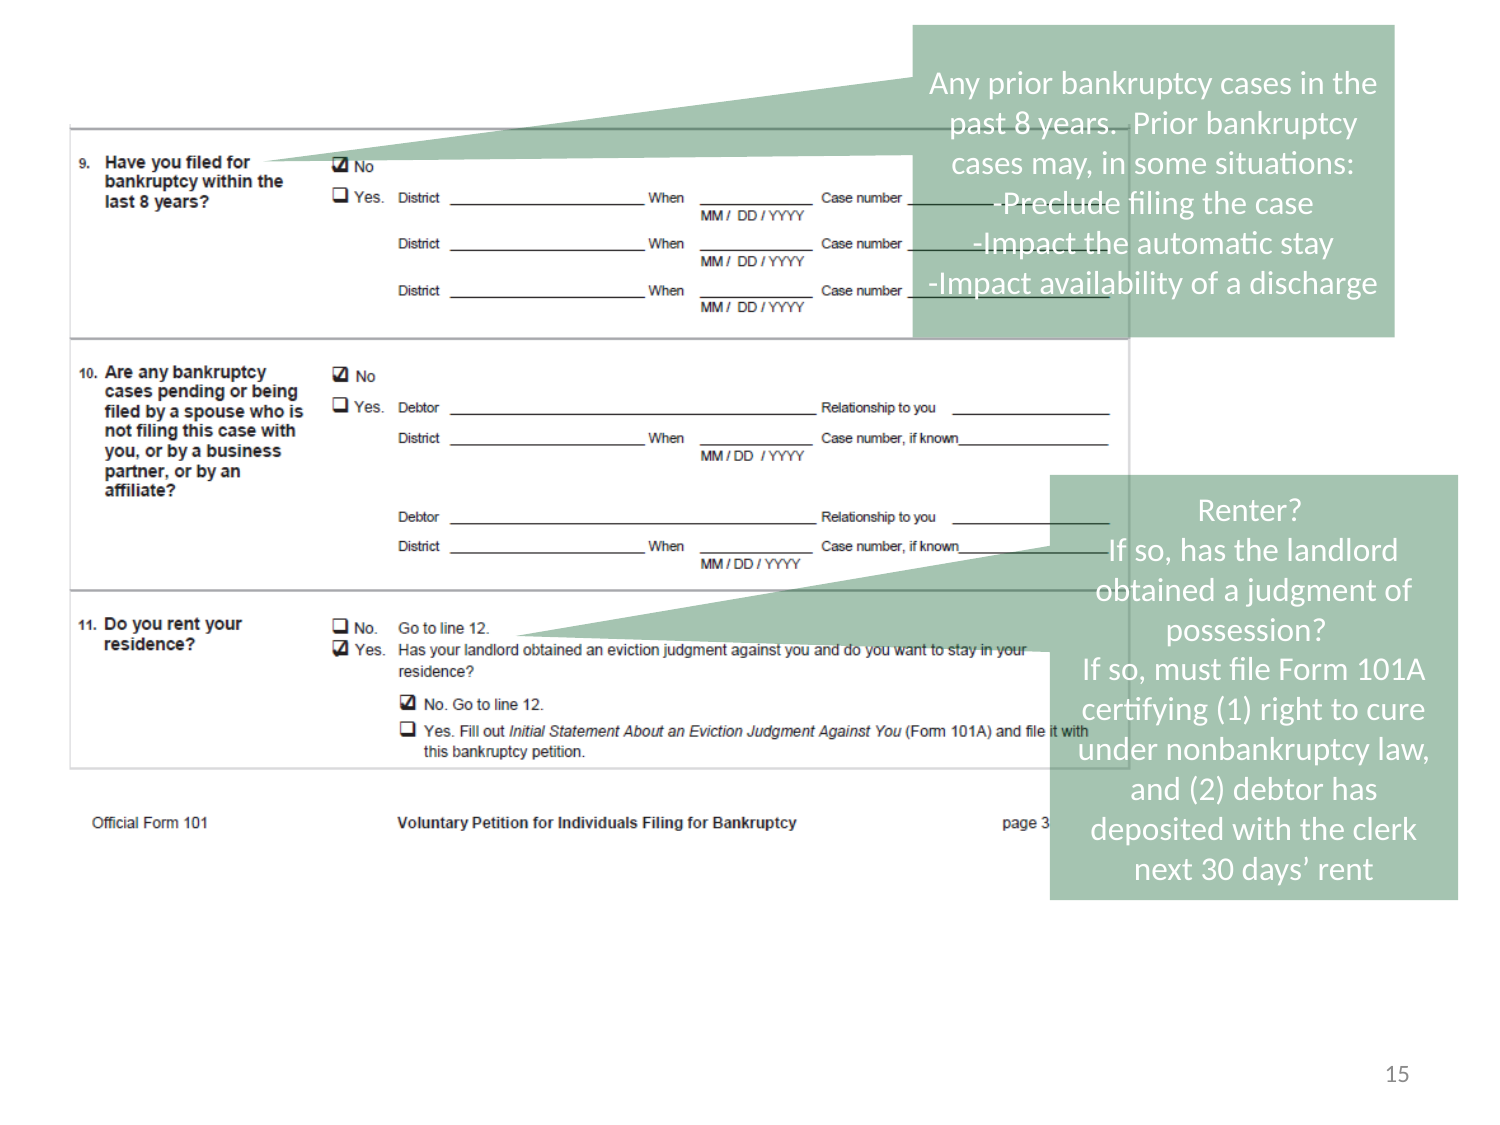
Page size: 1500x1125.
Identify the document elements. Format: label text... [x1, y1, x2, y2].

slide_number 15 [1074, 1042, 1425, 1103]
text_box Any prior bankruptcy cases in the past 8 years. Prior bankruptcy cases may, in some situations: -Preclude filing the case -Impact the automatic stay -Impact availability of a discharge [542, 22, 1397, 340]
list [62, 124, 1151, 851]
text_box Renter? If so, has the landlord obtained a judgment of possession? If so, must file Form 101A certifying (1) right to cure under nonbankruptcy law, and (2) debtor has deposited with the clerk next 30 days’ rent [1047, 472, 1461, 903]
